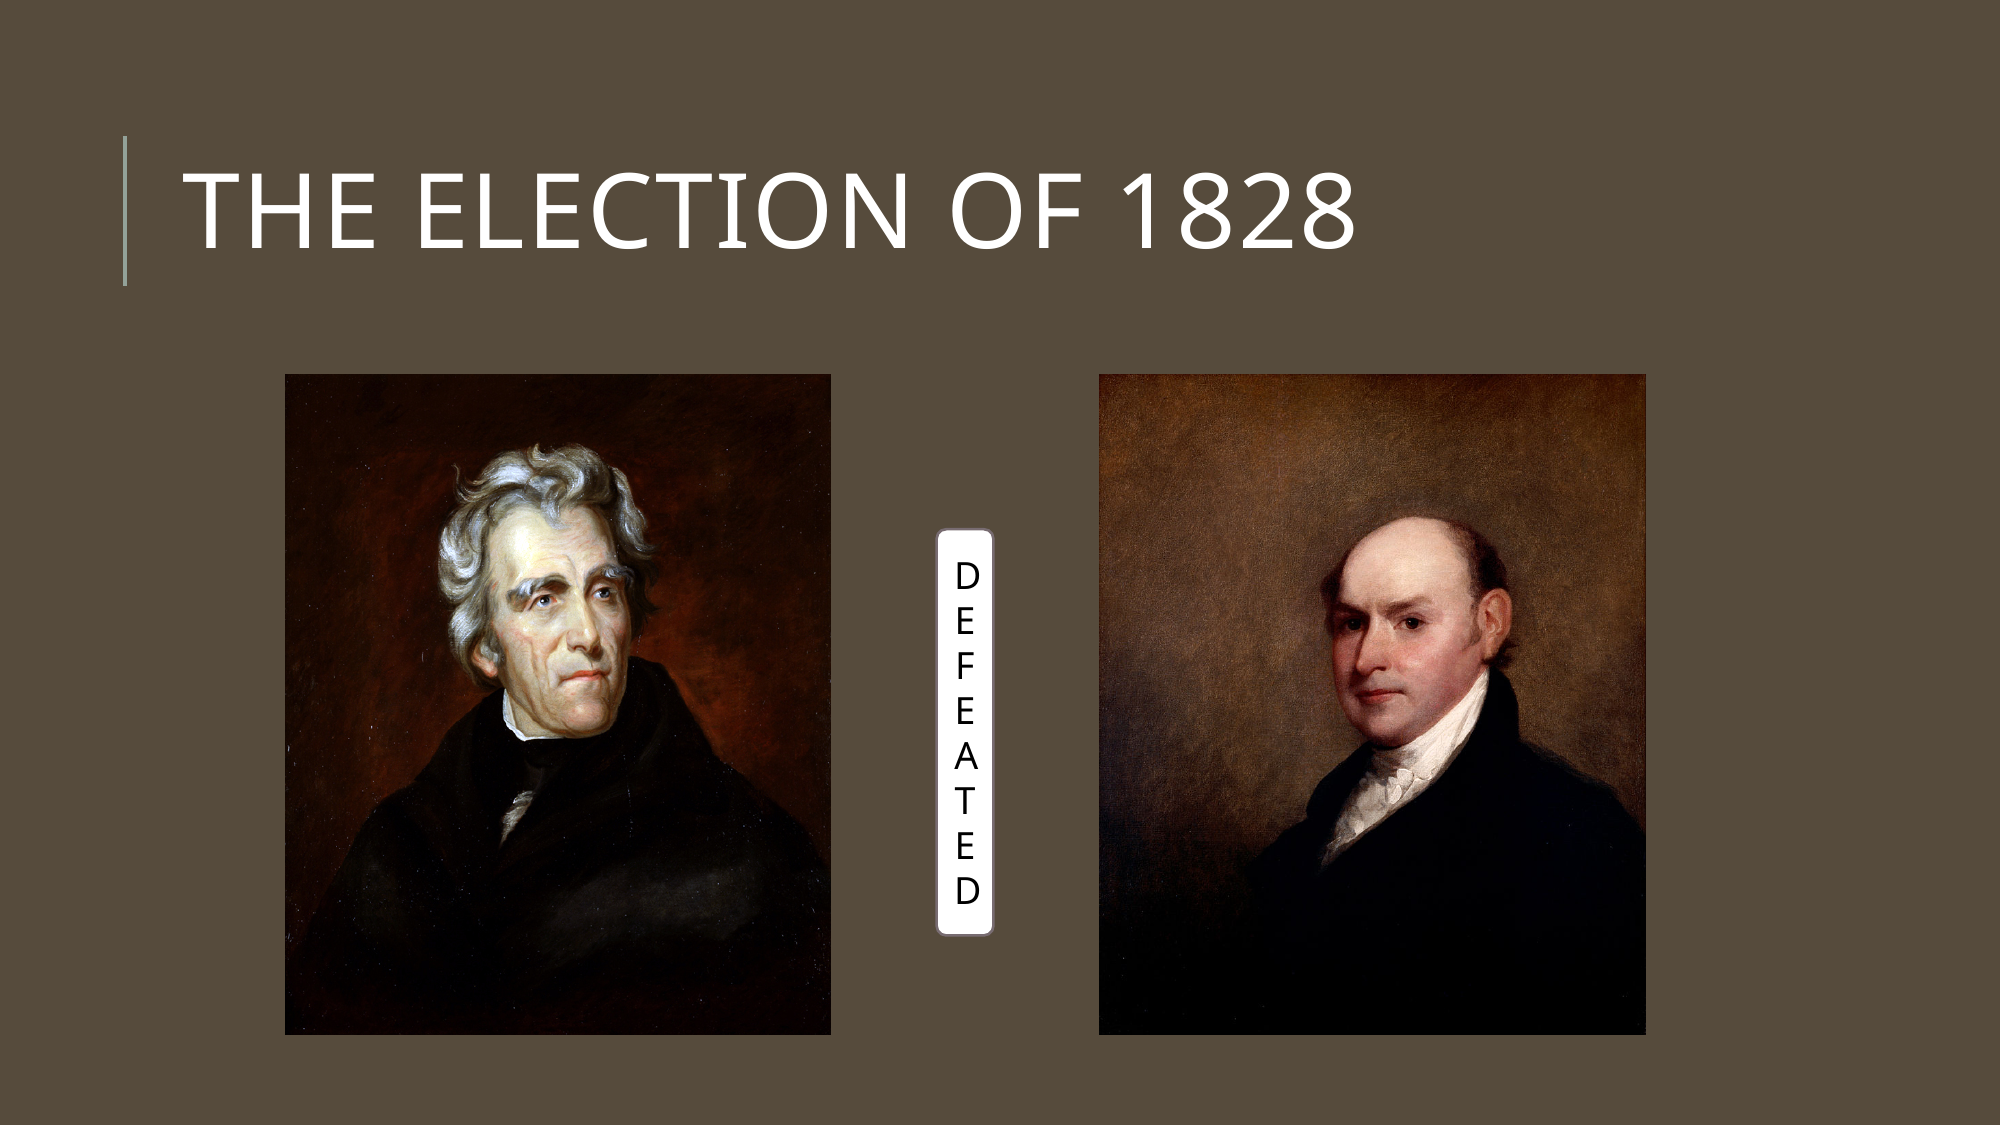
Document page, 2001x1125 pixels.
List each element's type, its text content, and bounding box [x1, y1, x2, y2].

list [1099, 374, 1646, 1036]
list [285, 374, 831, 1036]
text_box DEFEATED [935, 527, 995, 937]
title The Election of 1828 [168, 96, 1763, 342]
